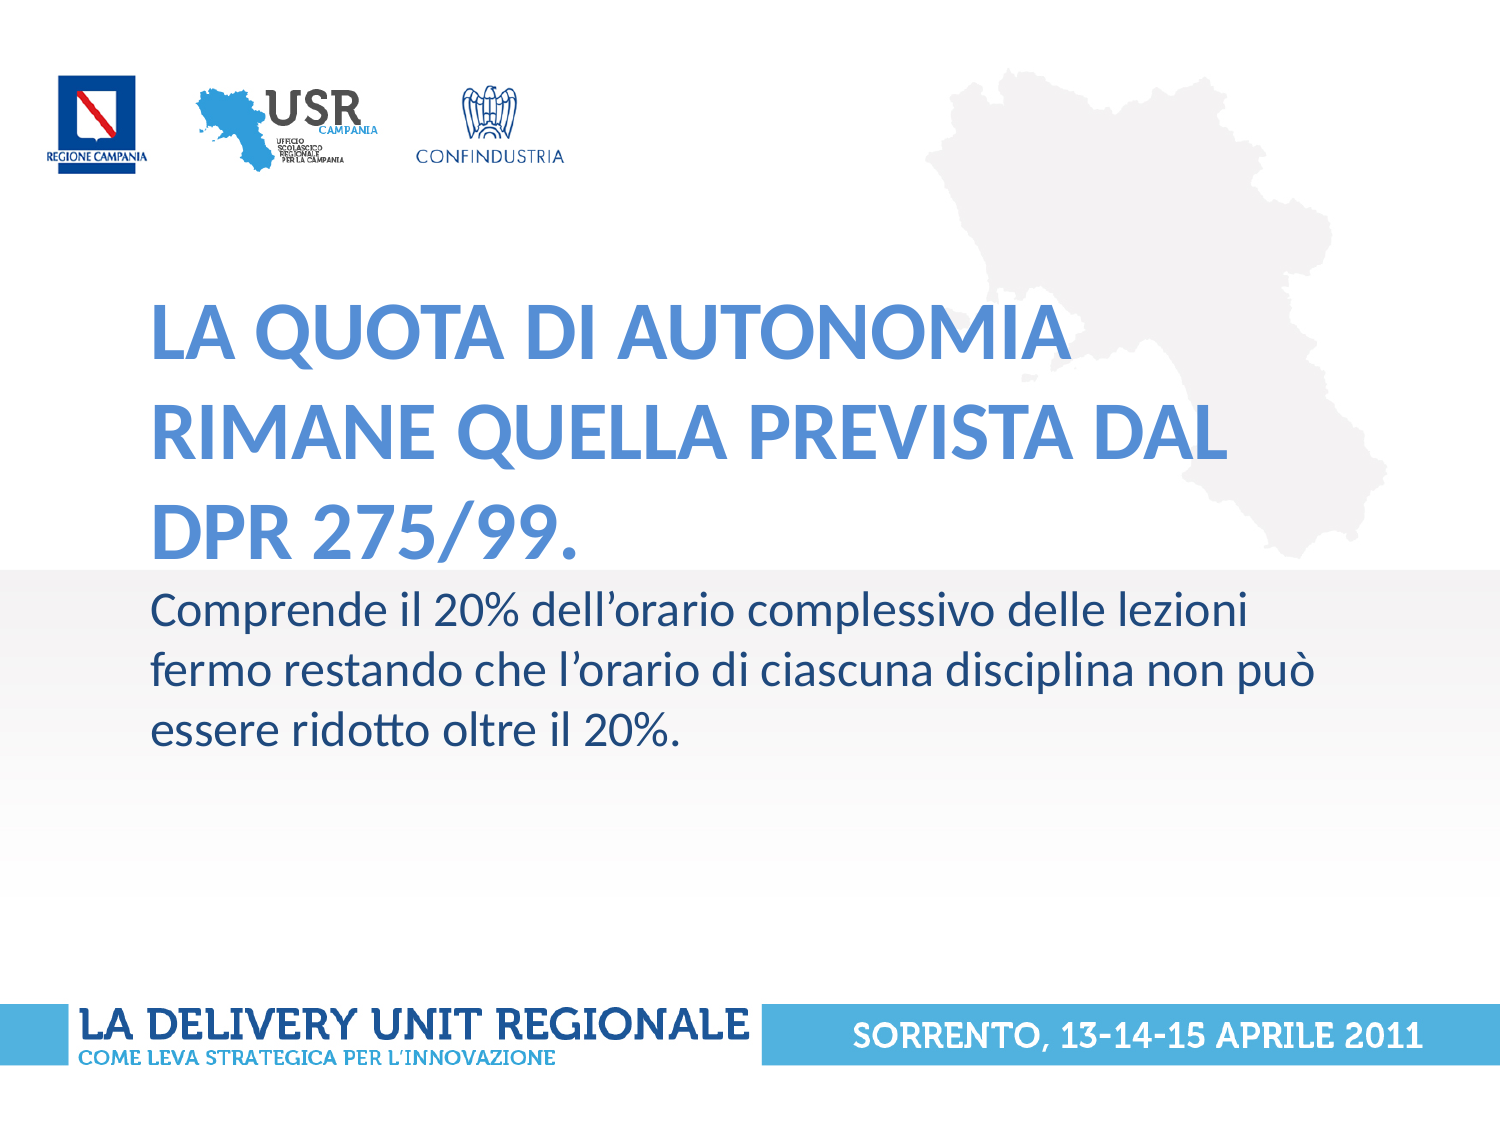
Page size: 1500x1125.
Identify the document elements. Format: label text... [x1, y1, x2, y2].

picture [0, 32, 1500, 1093]
title La quota di autonomia rimane quella prevista dal DPR 275/99. Comprende il 20% dell’orario complessivo delle lezioni fermo restando che l’orario di ciascuna disciplina non può essere ridotto oltre il 20%. [150, 176, 1363, 850]
